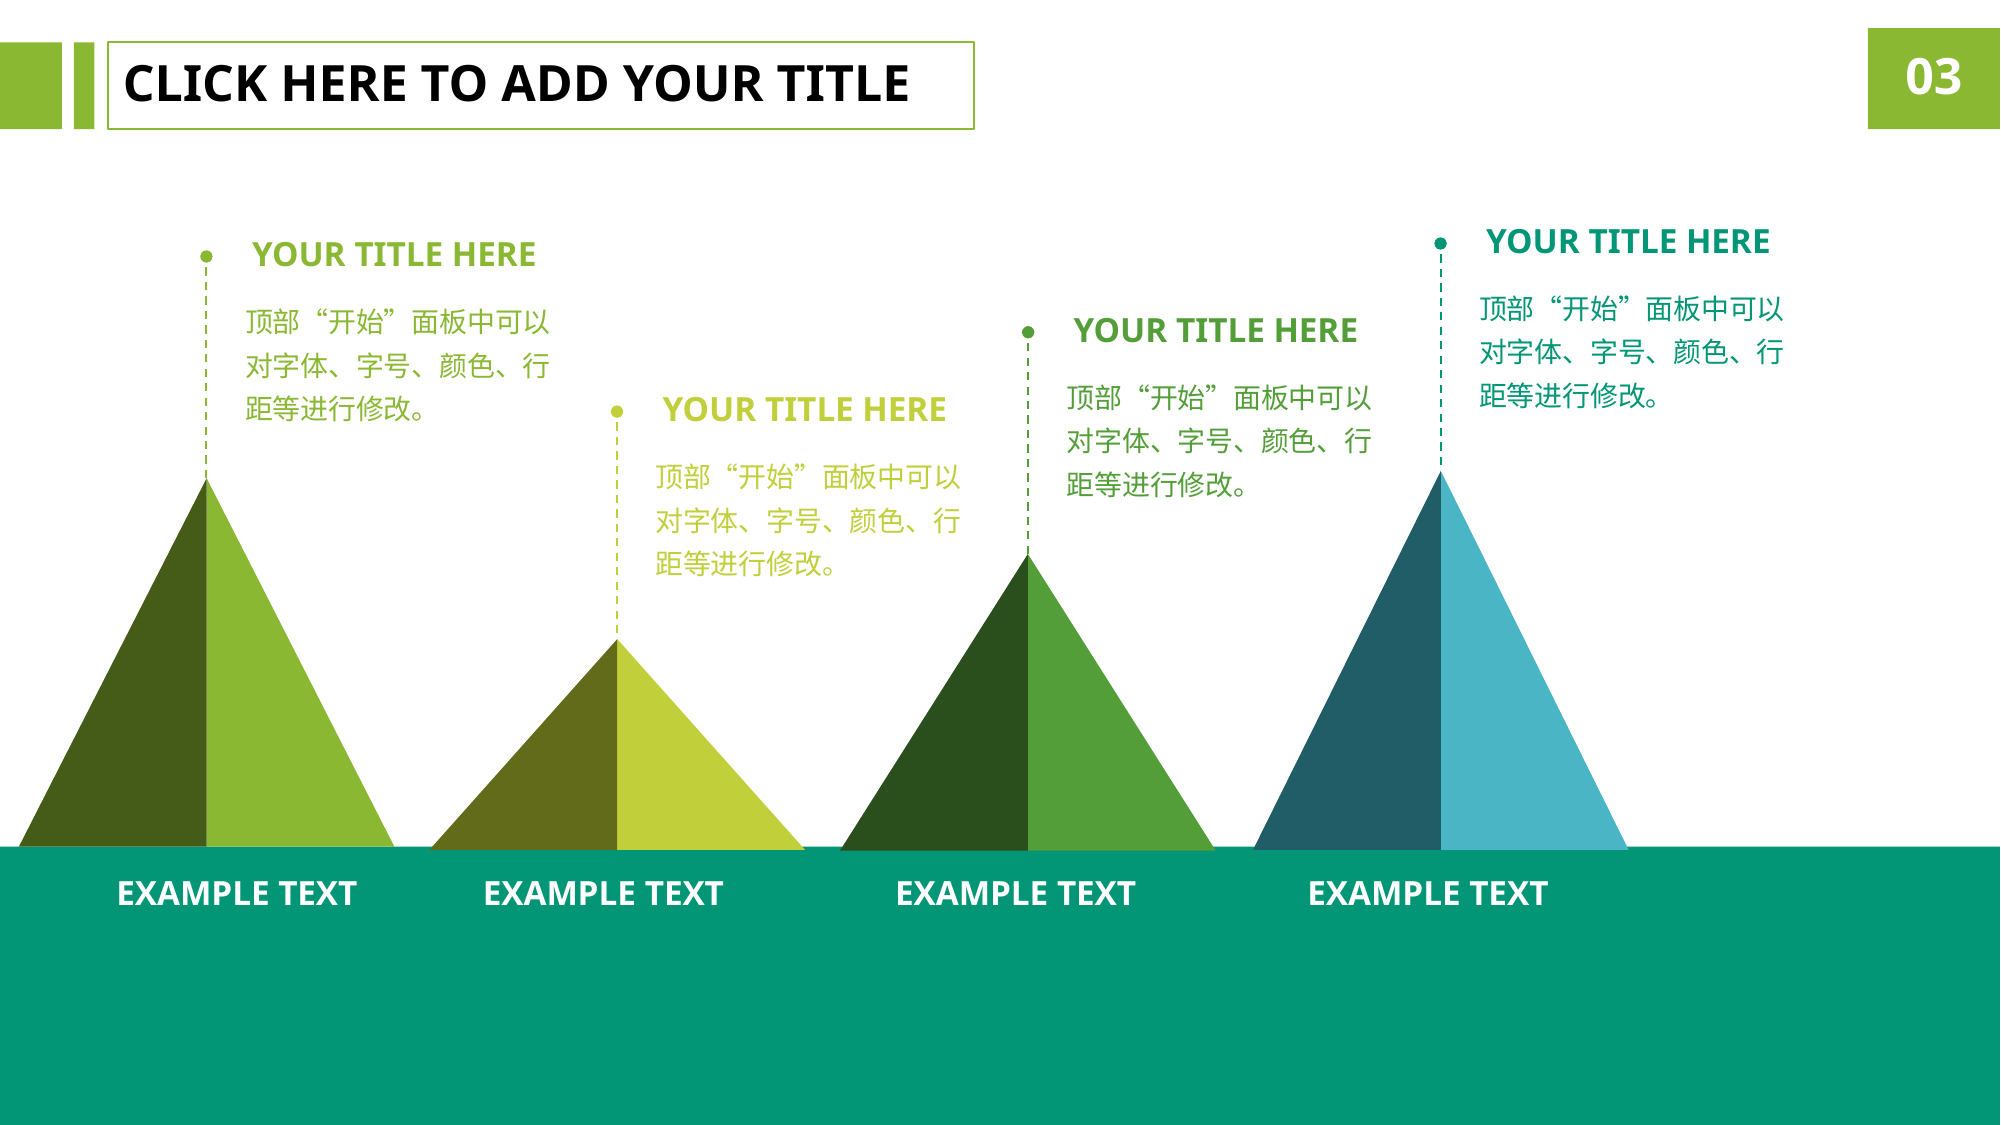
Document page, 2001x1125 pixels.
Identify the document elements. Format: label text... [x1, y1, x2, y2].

text_box YOUR TITLE HERE [647, 381, 963, 436]
text_box EXAMPLE TEXT [101, 864, 373, 920]
text_box YOUR TITLE HERE [237, 226, 552, 281]
text_box 顶部“开始”面板中可以对字体、字号、颜色、行距等进行修改。 [230, 287, 573, 433]
list 03 [1867, 28, 2000, 130]
text_box [0, 846, 2000, 1125]
text_box 顶部“开始”面板中可以对字体、字号、颜色、行距等进行修改。 [640, 442, 983, 588]
text_box YOUR TITLE HERE [1058, 301, 1374, 357]
text_box EXAMPLE TEXT [468, 864, 739, 920]
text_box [1253, 470, 1629, 850]
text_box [429, 639, 806, 850]
text_box YOUR TITLE HERE [1471, 213, 1786, 268]
list CLICK HERE TO ADD YOUR TITLE [108, 42, 974, 130]
text_box 顶部“开始”面板中可以对字体、字号、颜色、行距等进行修改。 [1051, 363, 1394, 508]
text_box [840, 553, 1216, 851]
text_box EXAMPLE TEXT [880, 864, 1152, 920]
text_box 顶部“开始”面板中可以对字体、字号、颜色、行距等进行修改。 [1464, 274, 1807, 420]
text_box EXAMPLE TEXT [1292, 864, 1564, 920]
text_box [18, 478, 395, 847]
